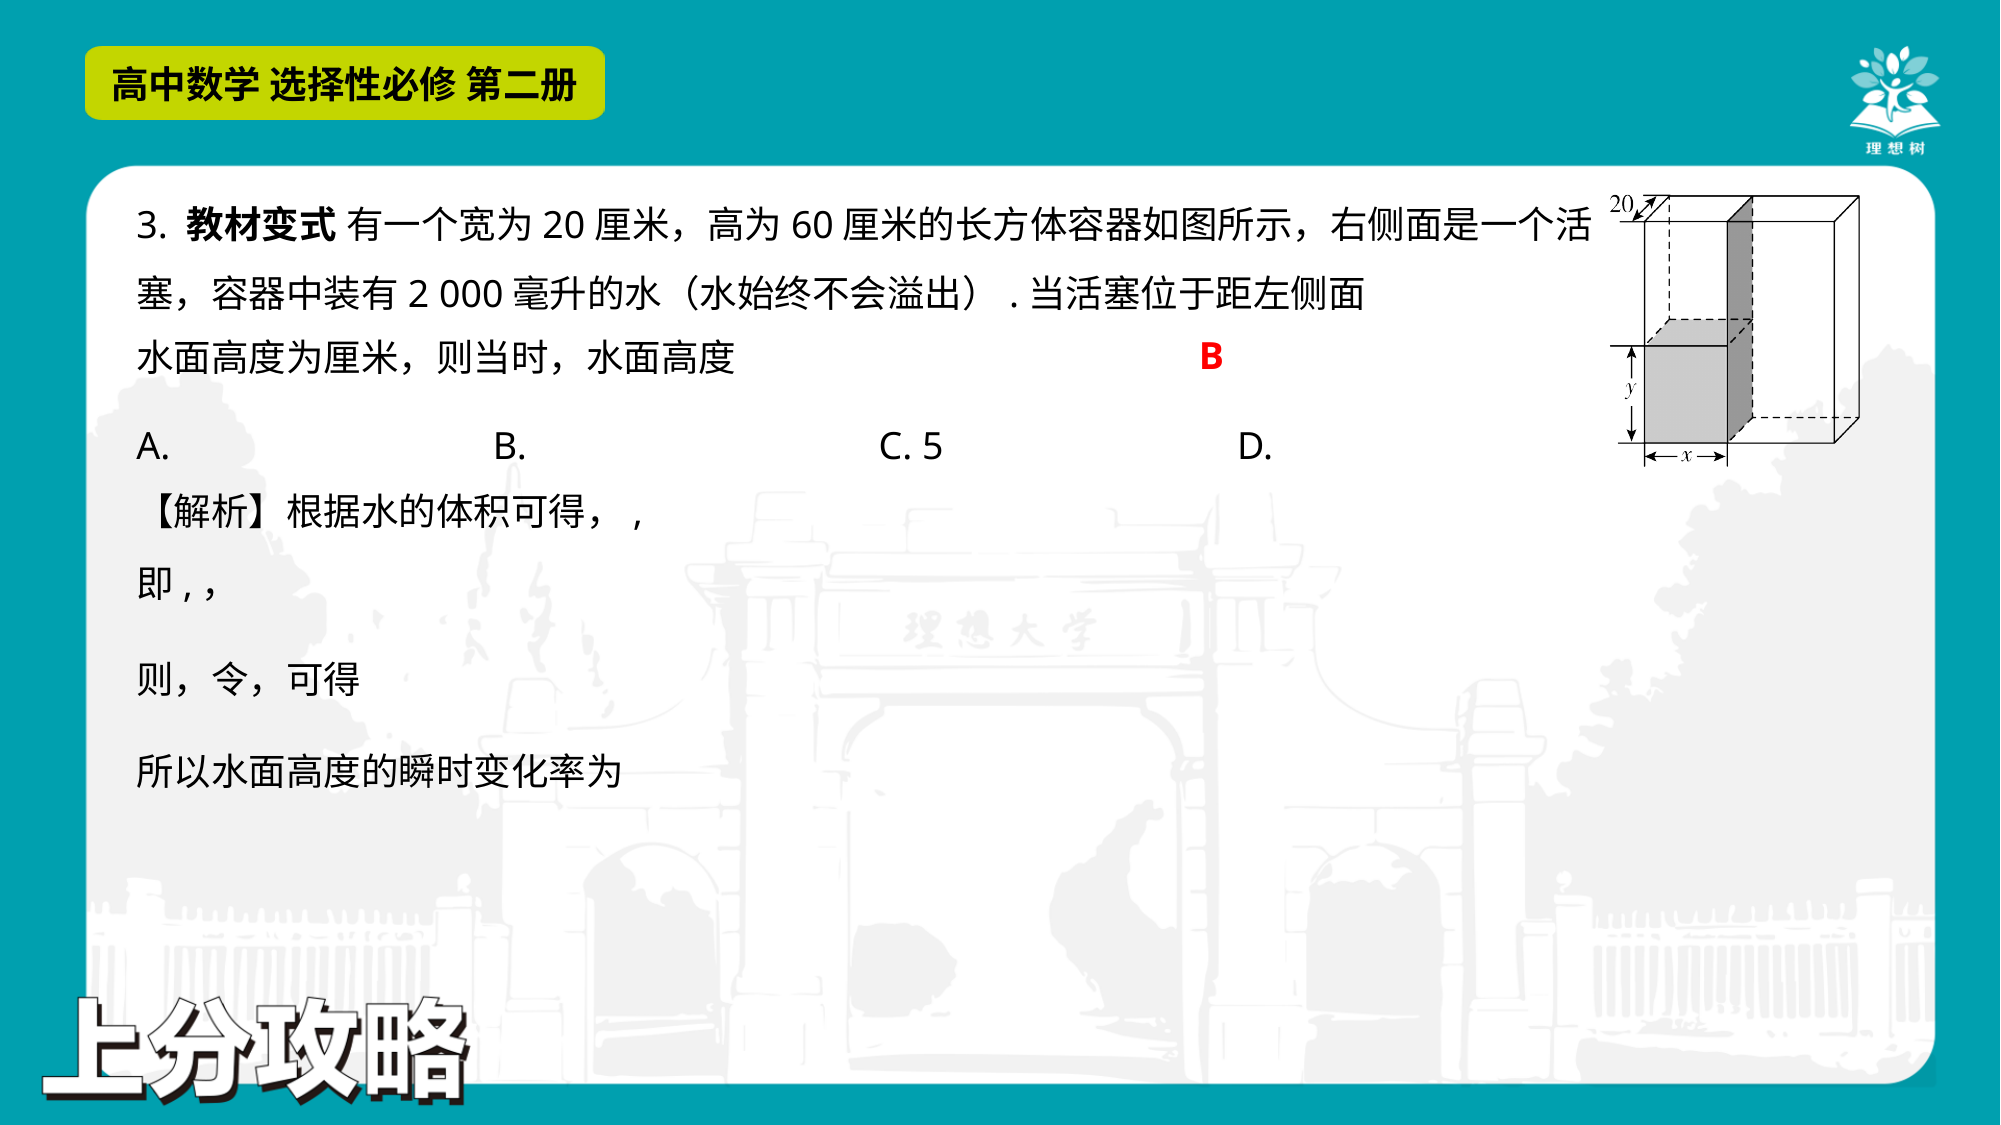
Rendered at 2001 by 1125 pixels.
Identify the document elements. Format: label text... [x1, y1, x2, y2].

picture [0, 0, 2000, 1125]
text_box B [1184, 312, 1239, 371]
